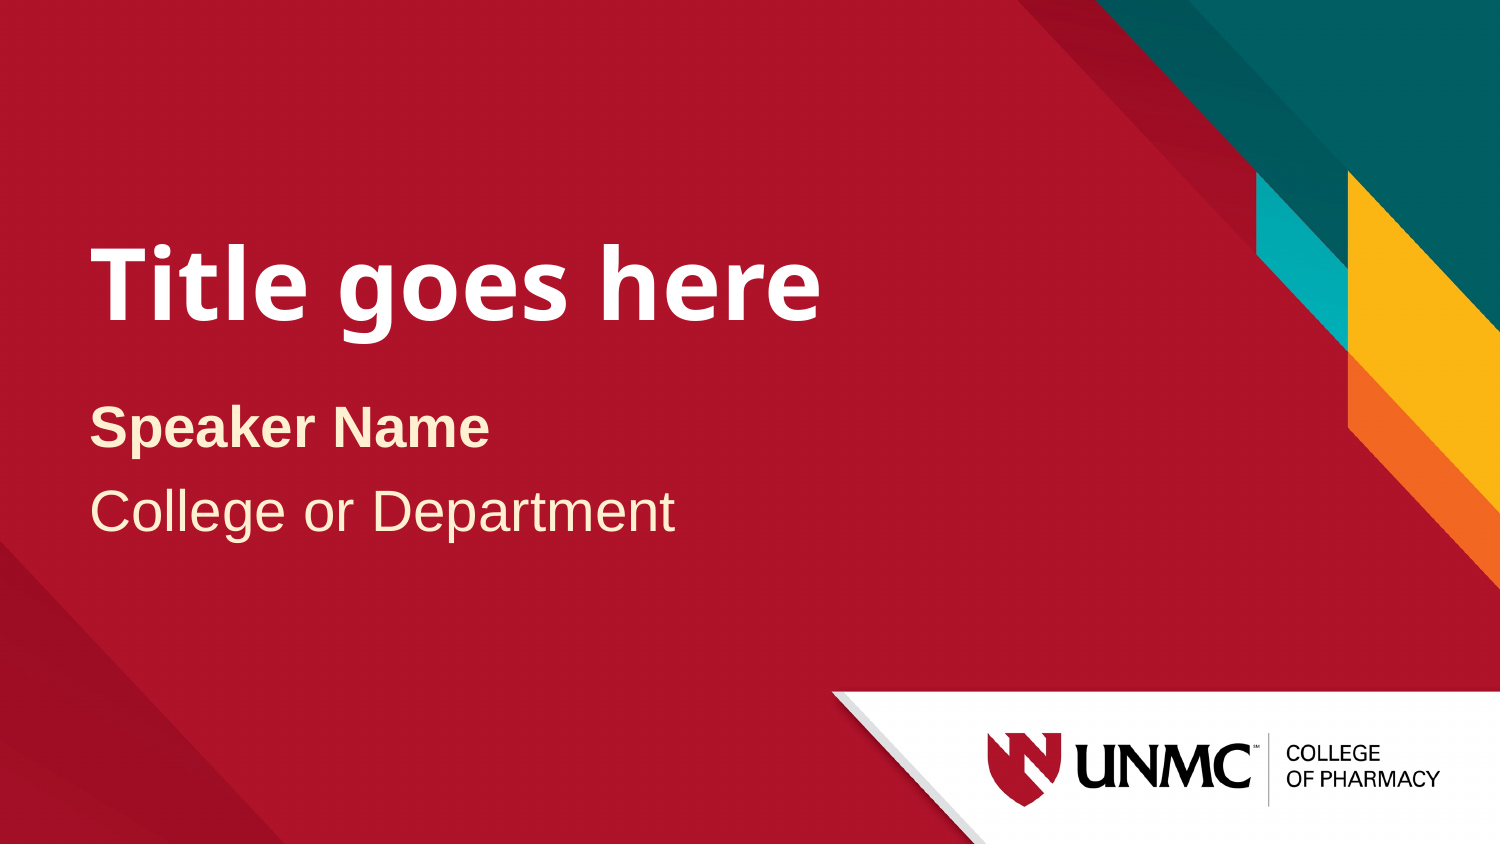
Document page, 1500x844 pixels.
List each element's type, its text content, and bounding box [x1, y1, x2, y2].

title Title goes here [74, 109, 1238, 341]
subtitle Speaker Name College or Department [74, 389, 1238, 602]
picture [0, 0, 1500, 844]
